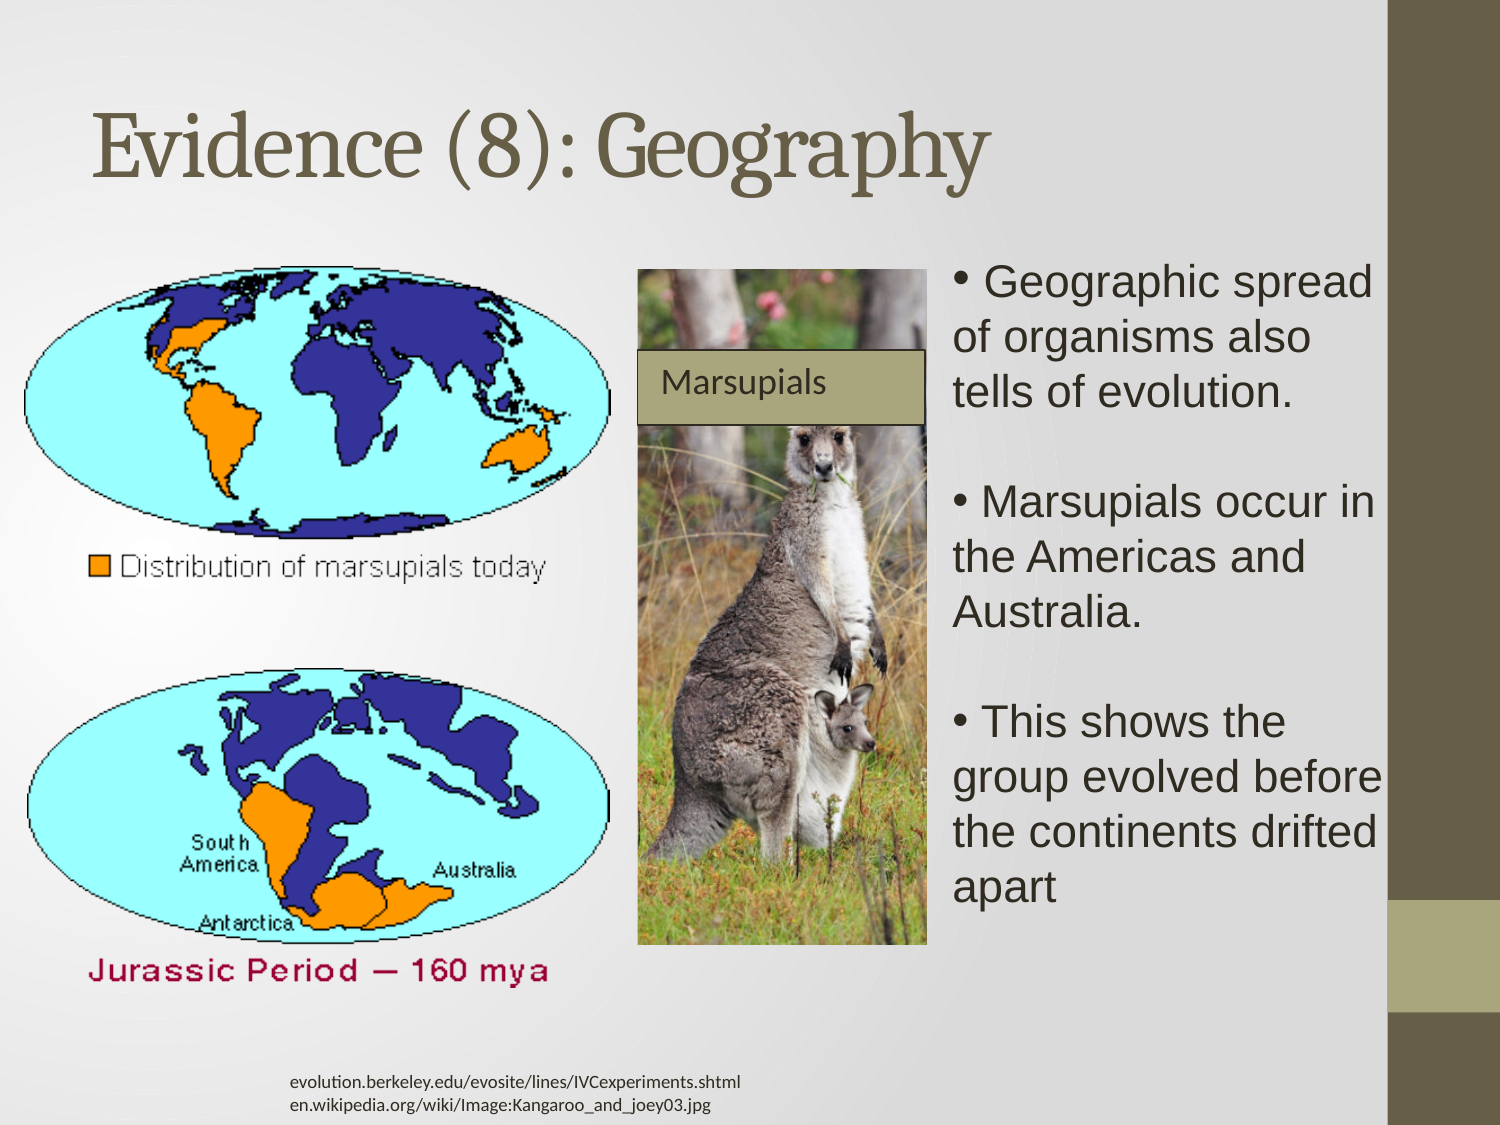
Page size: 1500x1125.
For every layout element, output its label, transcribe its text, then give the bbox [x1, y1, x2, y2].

text_box evolution.berkeley.edu/evosite/lines/IVCexperiments.shtml en.wikipedia.org/wiki/Image:Kangaroo_and_joey03.jpg [274, 1062, 1025, 1123]
picture [636, 269, 928, 946]
picture [24, 266, 611, 584]
text_box Geographic spread of organisms also tells of evolution. Marsupials occur in the Americas and Australia. This shows the group evolved before the continents drifted apart [937, 239, 1400, 920]
title Evidence (8): Geography [75, 45, 1325, 233]
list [0, 668, 651, 988]
